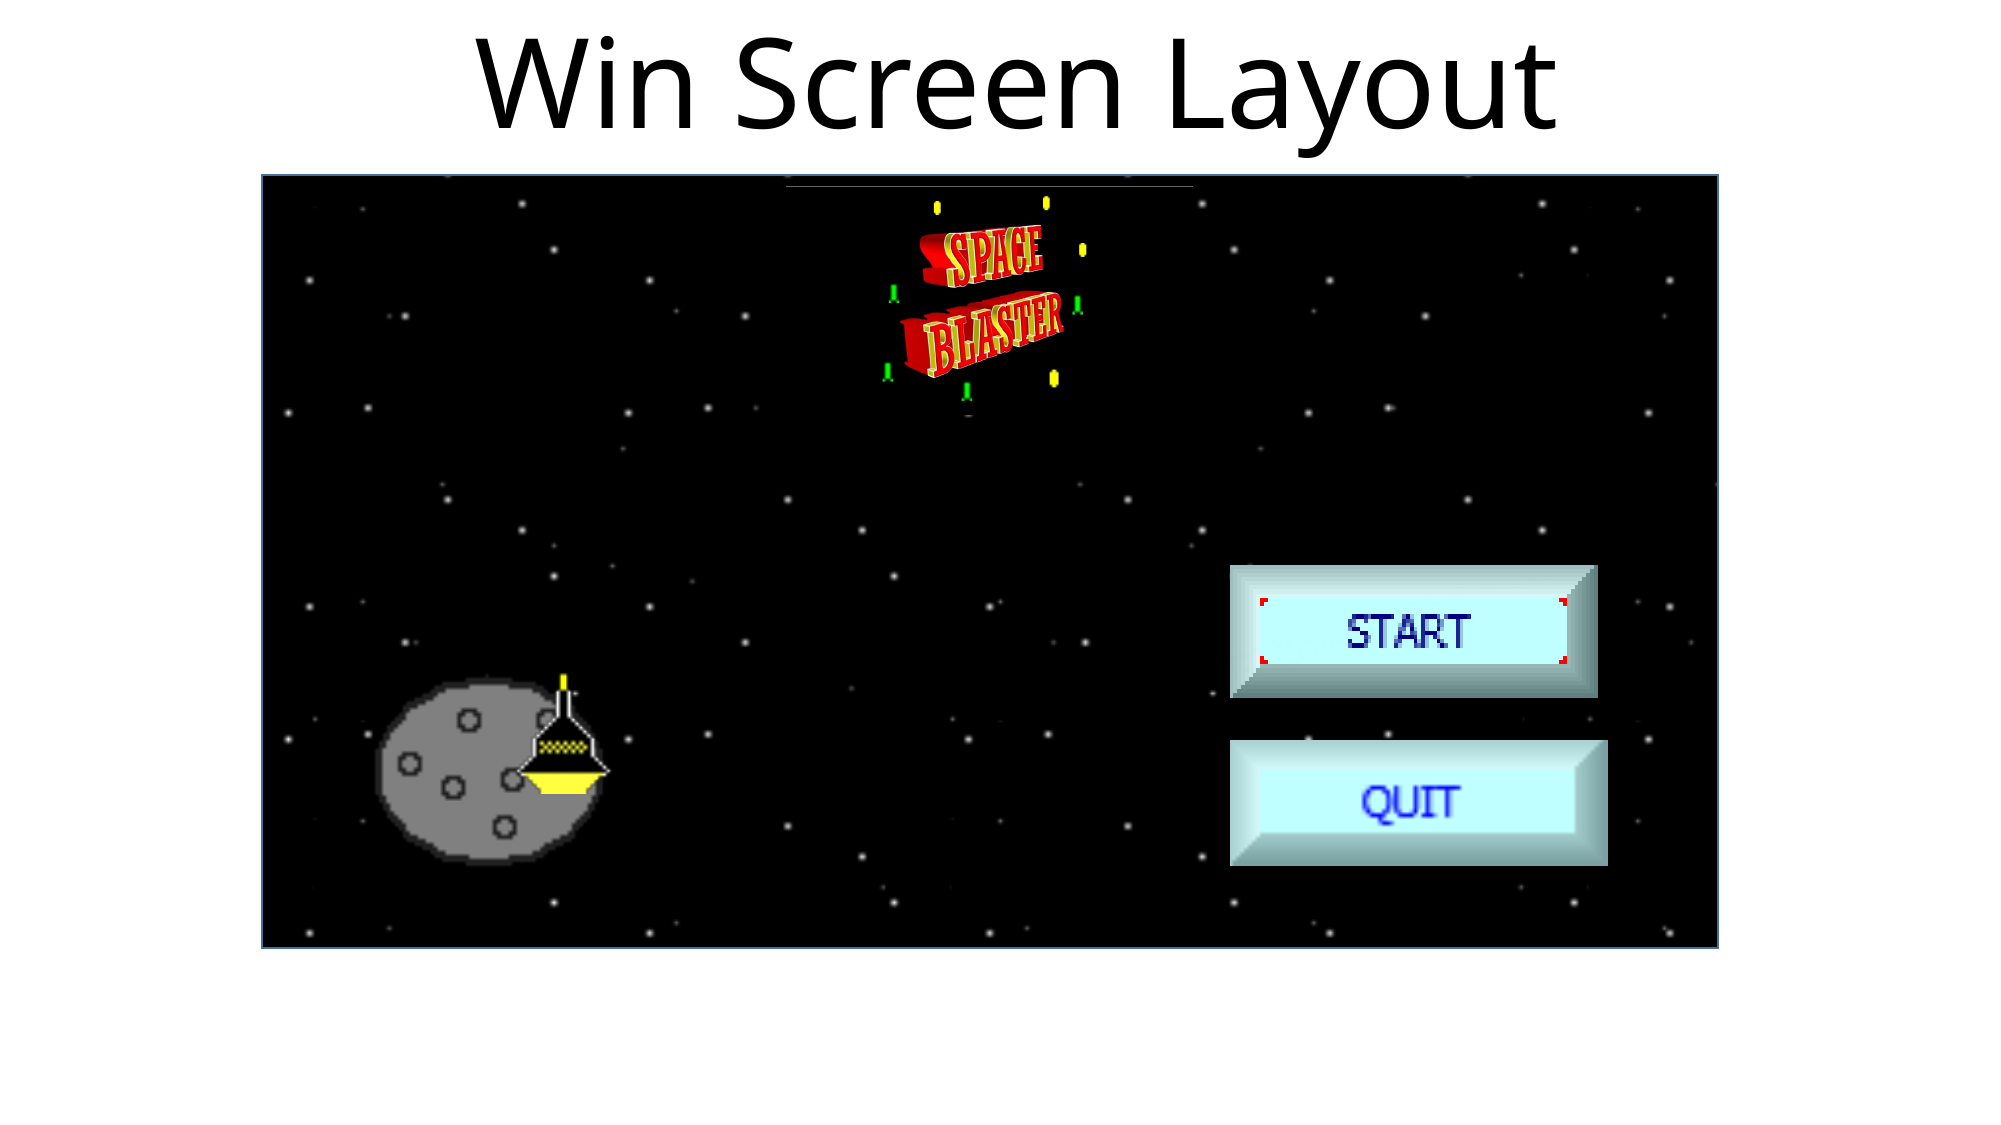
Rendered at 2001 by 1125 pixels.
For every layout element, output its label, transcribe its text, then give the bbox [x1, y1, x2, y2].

text_box Win Screen Layout [115, 9, 1919, 164]
picture [786, 186, 1193, 415]
picture [1230, 740, 1608, 866]
text_box [261, 174, 1719, 949]
picture [1230, 565, 1598, 698]
picture [360, 631, 628, 884]
